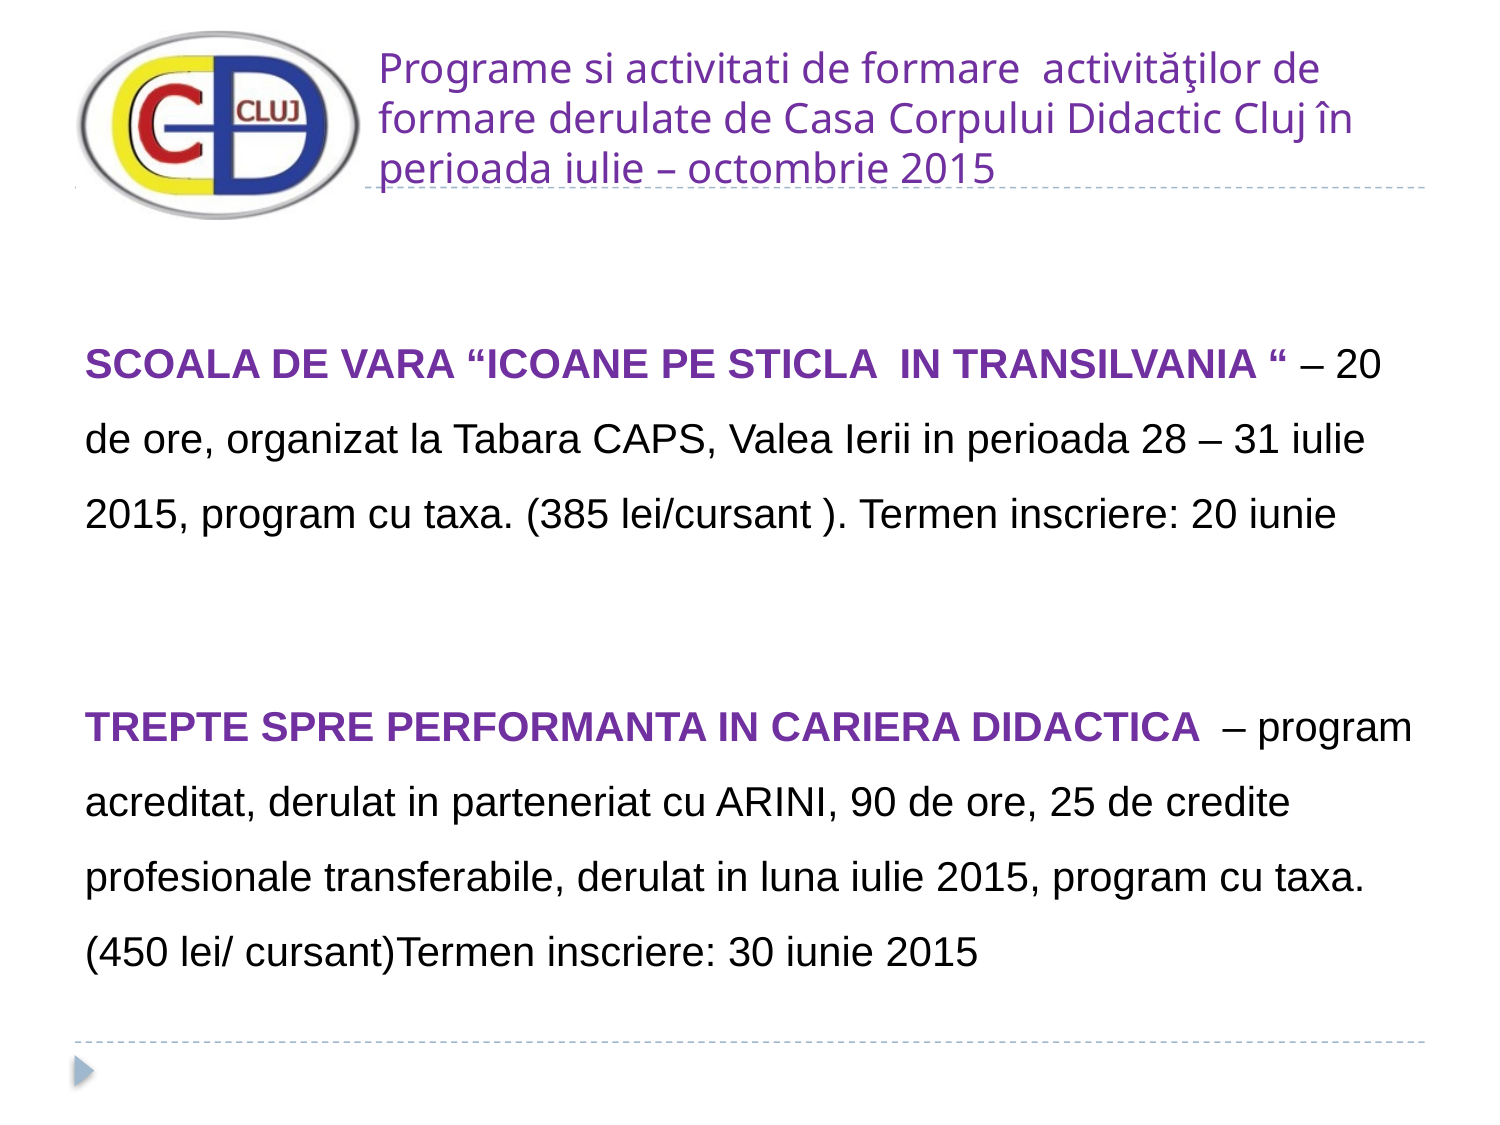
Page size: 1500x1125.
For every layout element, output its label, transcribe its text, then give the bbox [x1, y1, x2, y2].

text_box SCOALA DE VARA “ICOANE PE STICLA IN TRANSILVANIA “ – 20 de ore, organizat la Tabara CAPS, Valea Ierii in perioada 28 – 31 iulie 2015, program cu taxa. (385 lei/cursant ). Termen inscriere: 20 iunie [70, 304, 1430, 620]
text_box TREPTE SPRE PERFORMANTA IN CARIERA DIDACTICA – program acreditat, derulat in parteneriat cu ARINI, 90 de ore, 25 de credite profesionale transferabile, derulat in luna iulie 2015, program cu taxa. (450 lei/ cursant)Termen inscriere: 30 iunie 2015 [70, 667, 1430, 1058]
title Programe si activitati de formare activităţilor de formare derulate de Casa Corpului Didactic Cluj în perioada iulie – octombrie 2015 [363, 45, 1425, 200]
picture [76, 30, 361, 220]
